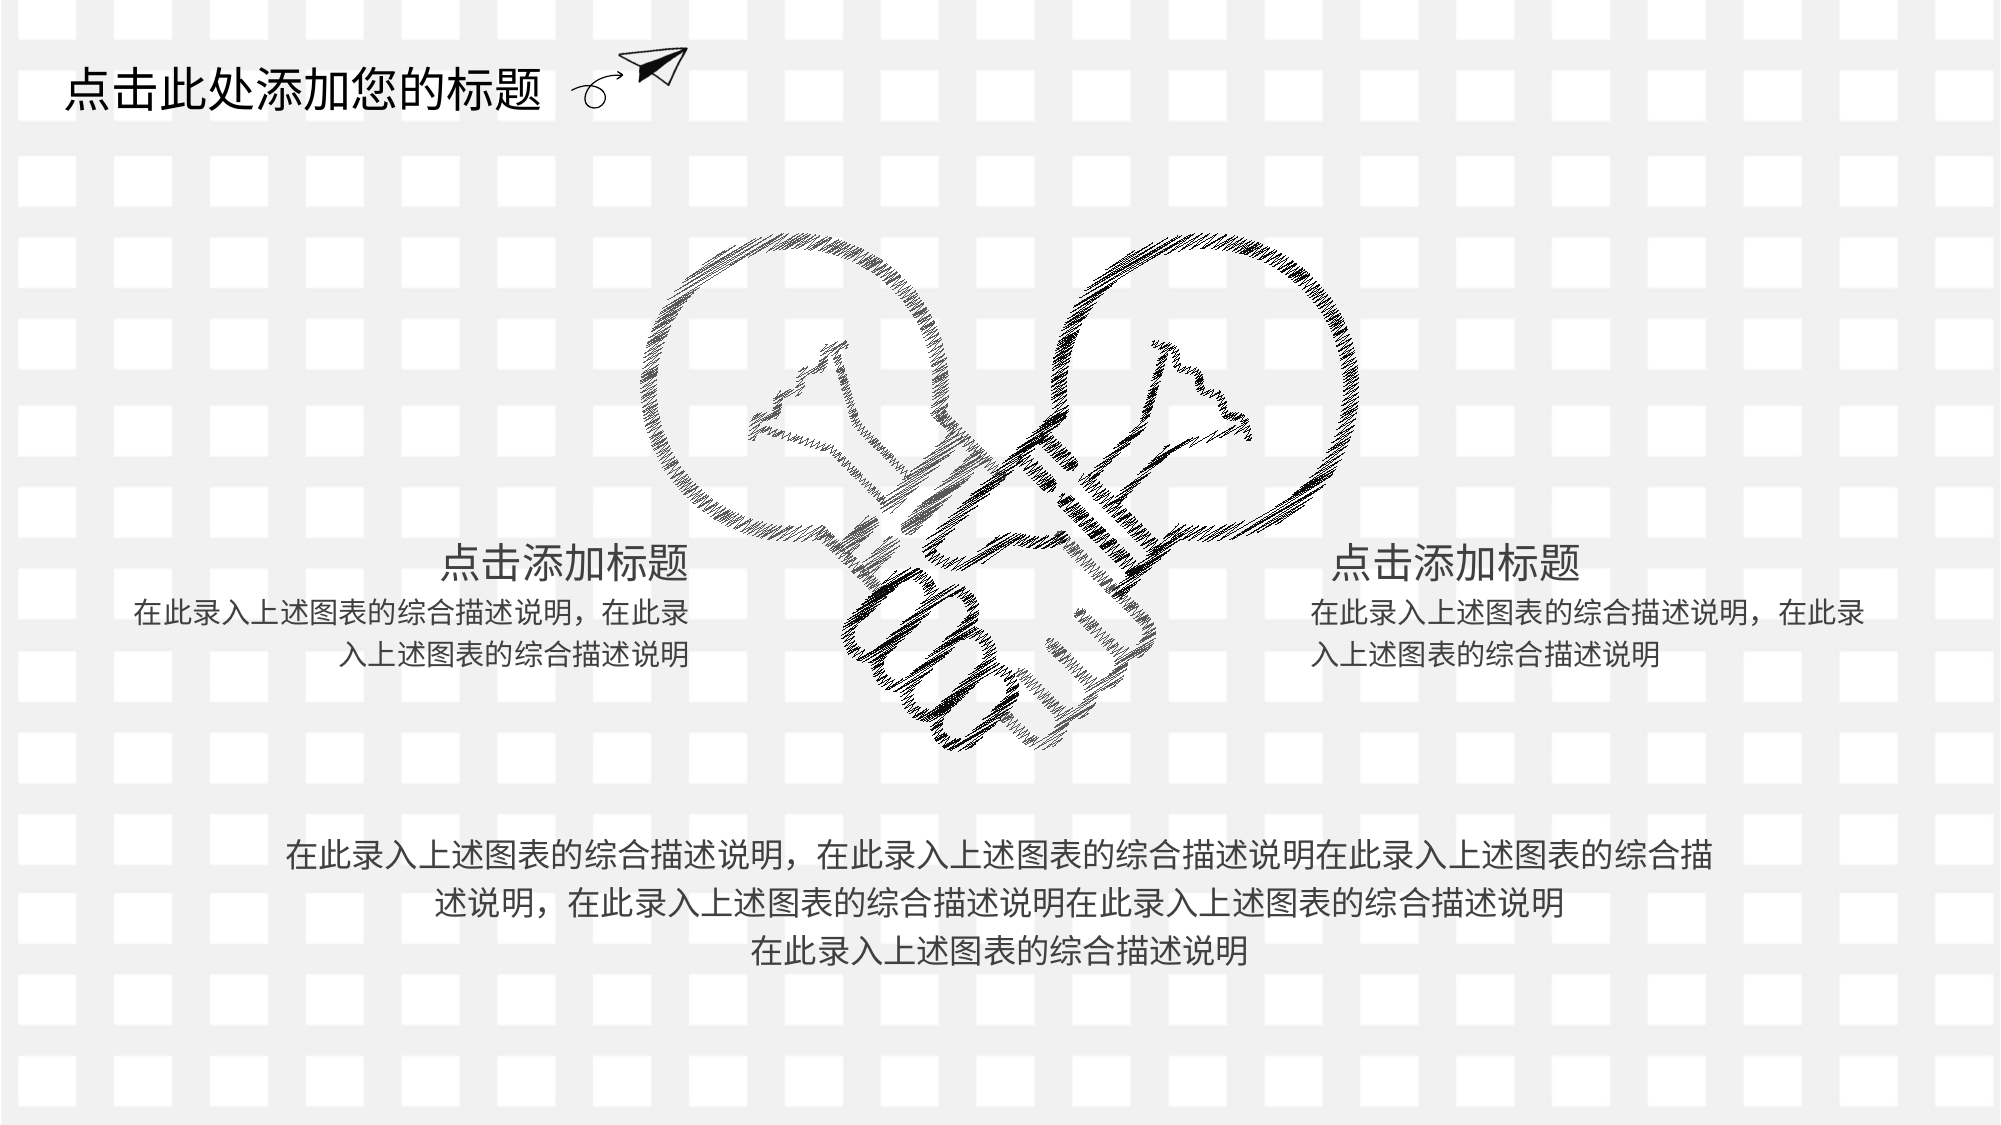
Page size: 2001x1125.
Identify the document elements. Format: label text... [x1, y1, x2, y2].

picture [0, 0, 2000, 1125]
text_box 在此录入上述图表的综合描述说明，在此录入上述图表的综合描述说明在此录入上述图表的综合描 述说明，在此录入上述图表的综合描述说明在此录入上述图表的综合描述说明 在此录入上述图表的综合描述说明 [203, 818, 1797, 978]
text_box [640, 233, 841, 750]
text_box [841, 233, 1360, 752]
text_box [1295, 529, 1891, 680]
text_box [581, 43, 686, 109]
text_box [109, 529, 705, 680]
text_box 点击此处添加您的标题 [48, 52, 559, 125]
